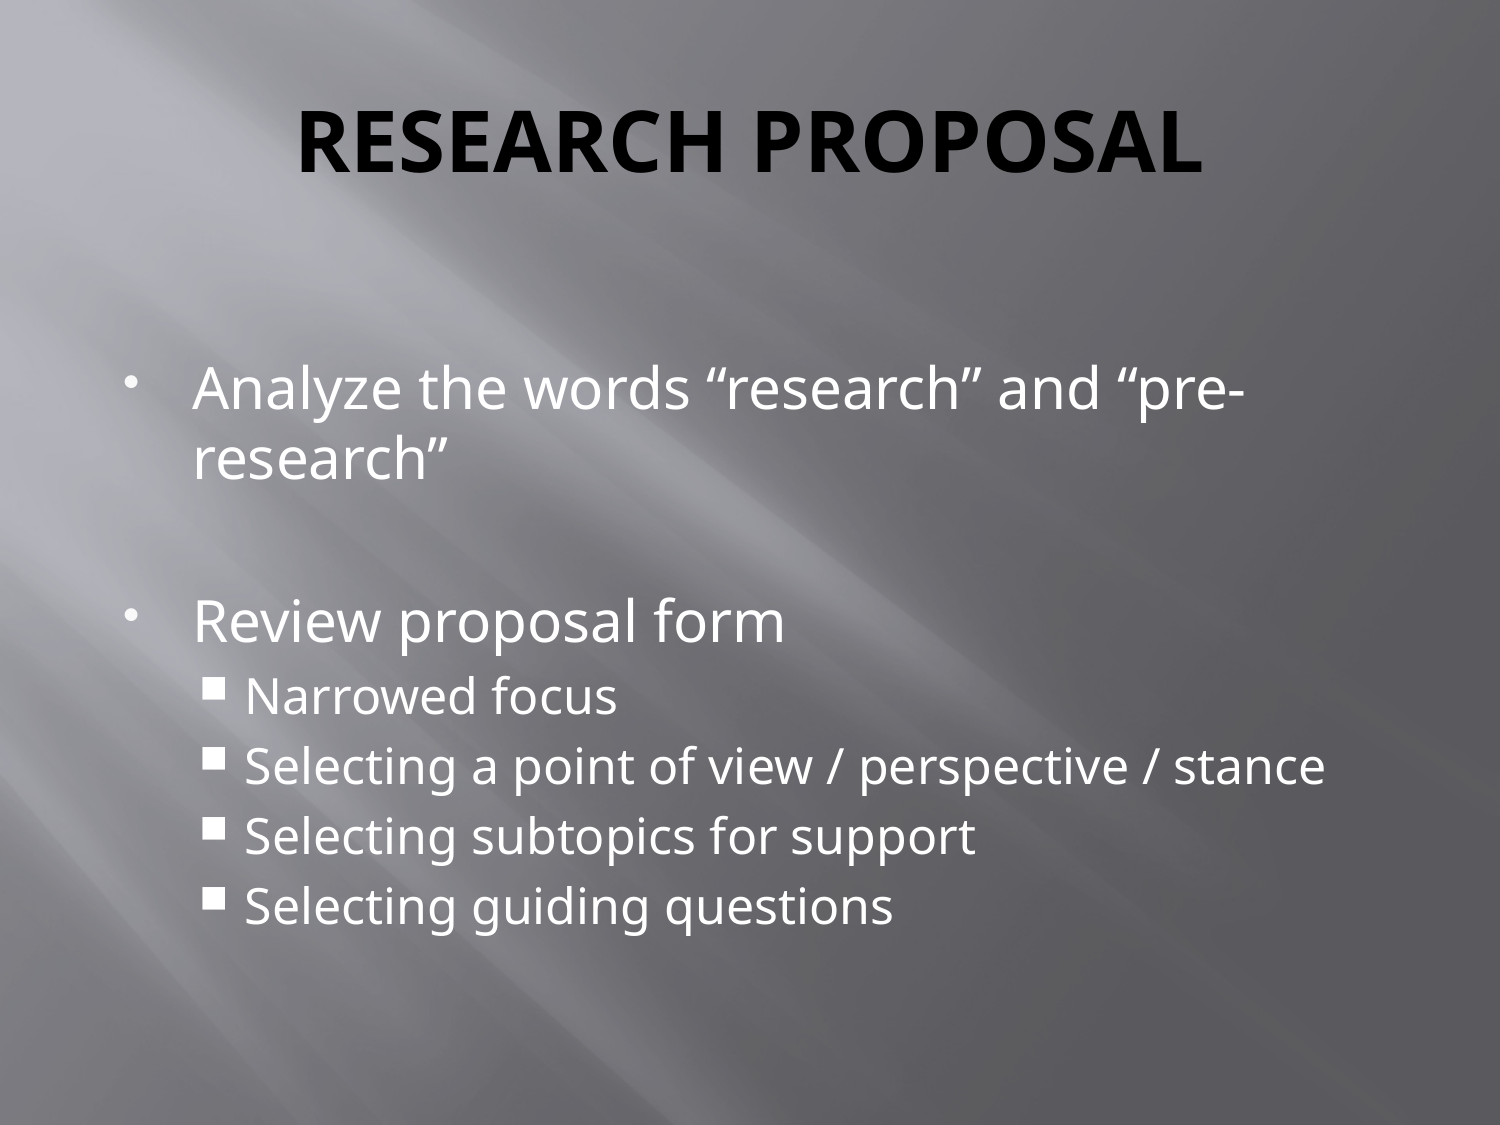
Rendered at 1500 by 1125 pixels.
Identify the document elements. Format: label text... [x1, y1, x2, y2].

list Analyze the words “research” and “pre-research” Review proposal form Narrowed focus Selecting a point of view / perspective / stance Selecting subtopics for support Selecting guiding questions [87, 262, 1438, 1035]
title RESEARCH PROPOSAL [75, 45, 1425, 233]
